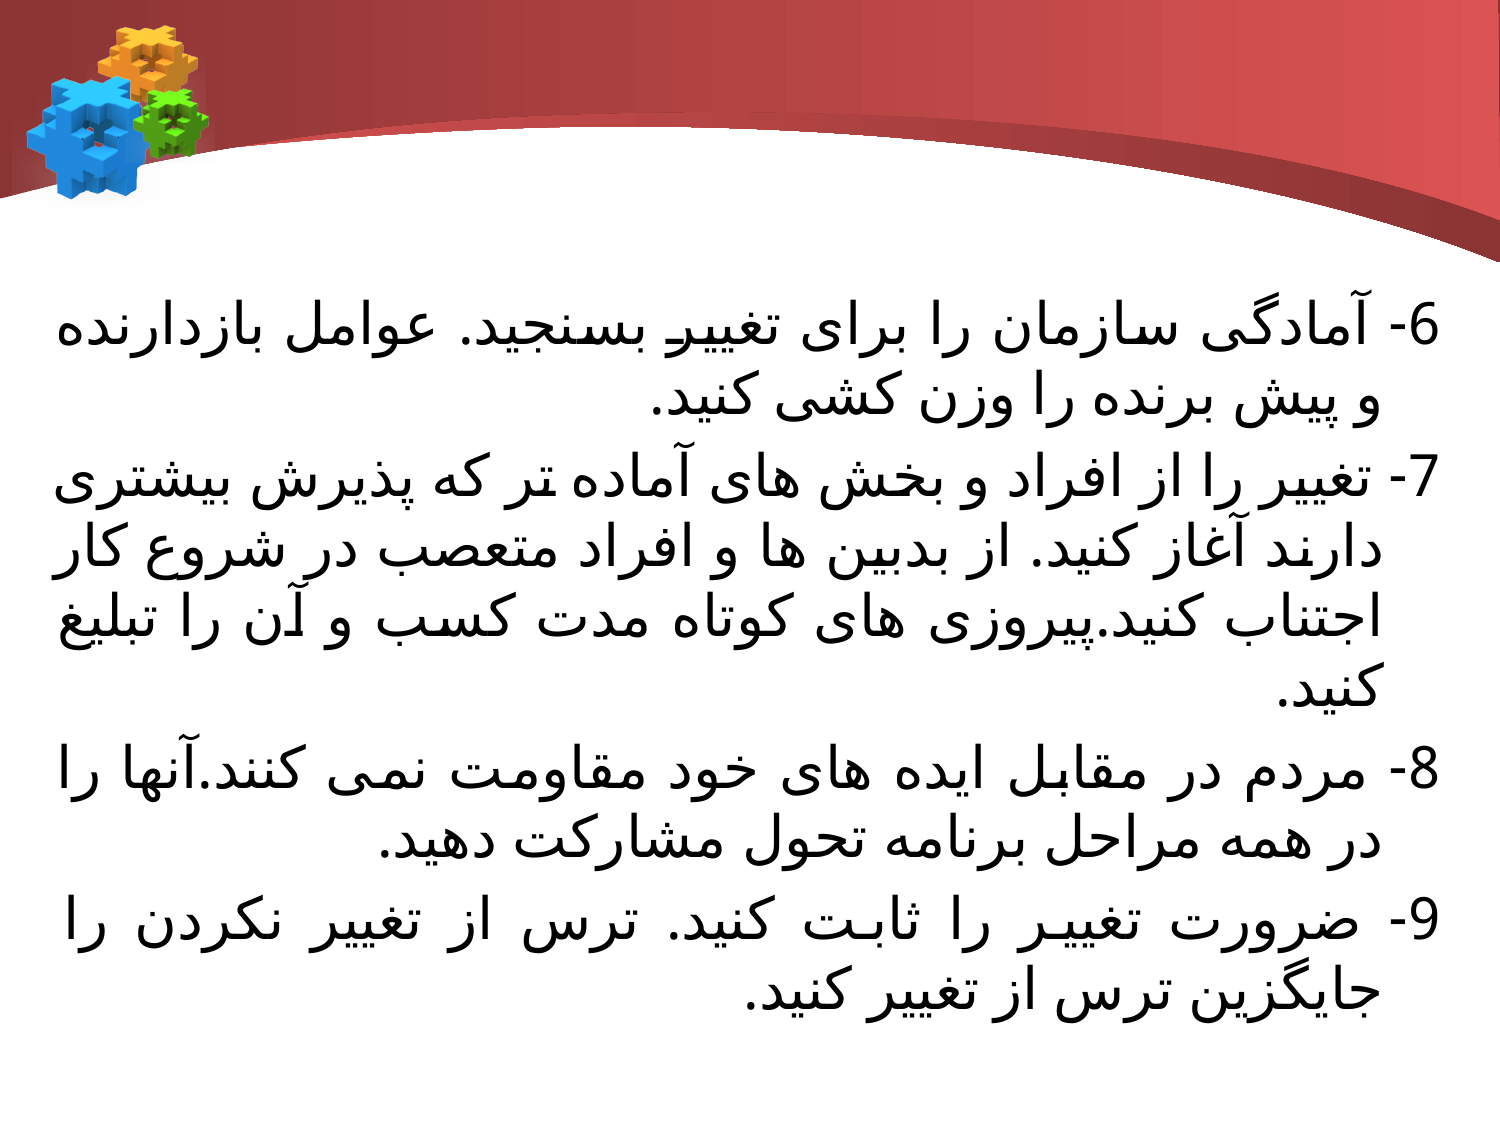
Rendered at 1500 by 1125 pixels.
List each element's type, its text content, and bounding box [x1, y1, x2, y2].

list 6- آمادگی سازمان را برای تغییر بسنجید. عوامل بازدارنده و پیش برنده را وزن کشی کنید. 7- تغییر را از افراد و بخش های آماده تر که پذیرش بیشتری دارند آغاز کنید. از بدبین ها و افراد متعصب در شروع کار اجتناب کنید.پیروزی های کوتاه مدت کسب و آن را تبلیغ کنید. 8- مردم در مقابل ایده های خود مقاومت نمی کنند.آنها را در همه مراحل برنامه تحول مشارکت دهید. 9- ضرورت تغییر را ثابت کنید. ترس از تغییر نکردن را جایگزین ترس از تغییر کنید. [37, 278, 1456, 1026]
picture [12, 24, 215, 207]
